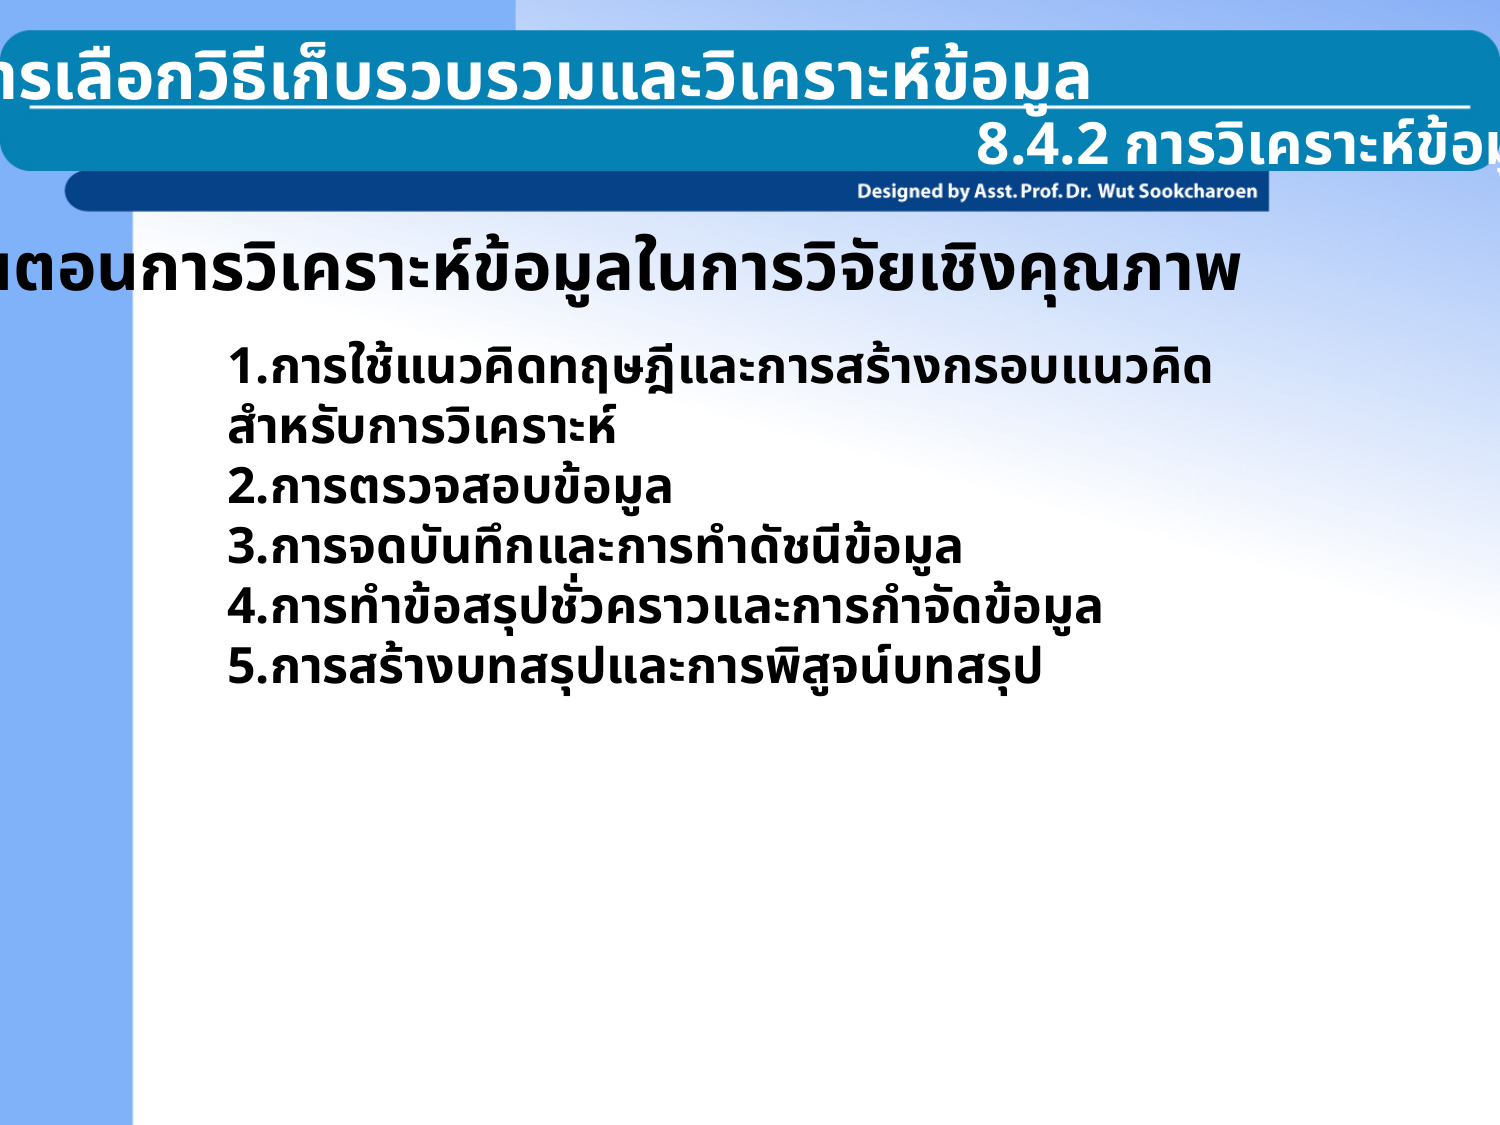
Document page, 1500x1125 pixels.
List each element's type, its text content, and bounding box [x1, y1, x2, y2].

text_box ขั้นตอนการวิเคราะห์ข้อมูลในการวิจัยเชิงคุณภาพ [0, 216, 1258, 312]
text_box 8.4 การเลือกวิธีเก็บรวบรวมและวิเคราะห์ข้อมูล [0, 25, 1110, 121]
picture [0, 149, 1500, 1125]
text_box การใช้แนวคิดทฤษฎีและการสร้างกรอบแนวคิดสำหรับการวิเคราะห์ การตรวจสอบข้อมูล การจดบันทึกและการทำดัชนีข้อมูล การทำข้อสรุปชั่วคราวและการกำจัดข้อมูล การสร้างบทสรุปและการพิสูจน์บทสรุป [212, 326, 1258, 701]
text_box 8.4.2 การวิเคราะห์ข้อมูล [961, 98, 1500, 184]
picture [0, 0, 1500, 53]
